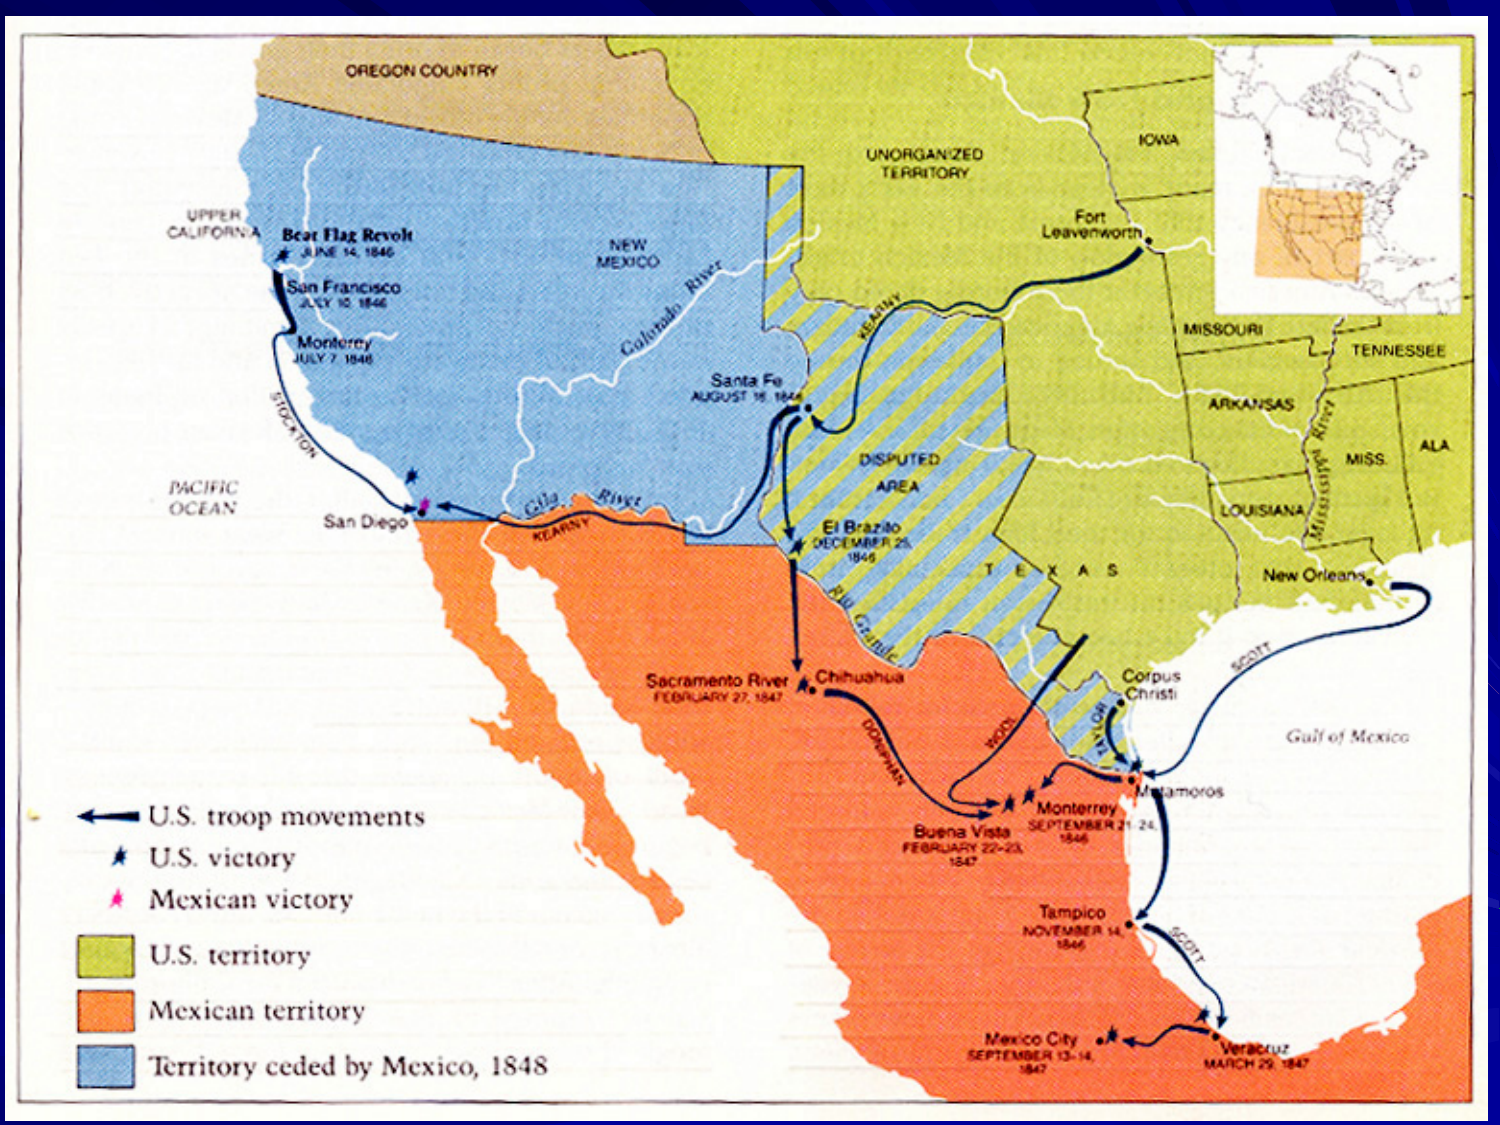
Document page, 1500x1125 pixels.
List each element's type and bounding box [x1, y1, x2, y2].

list [5, 16, 1488, 1122]
